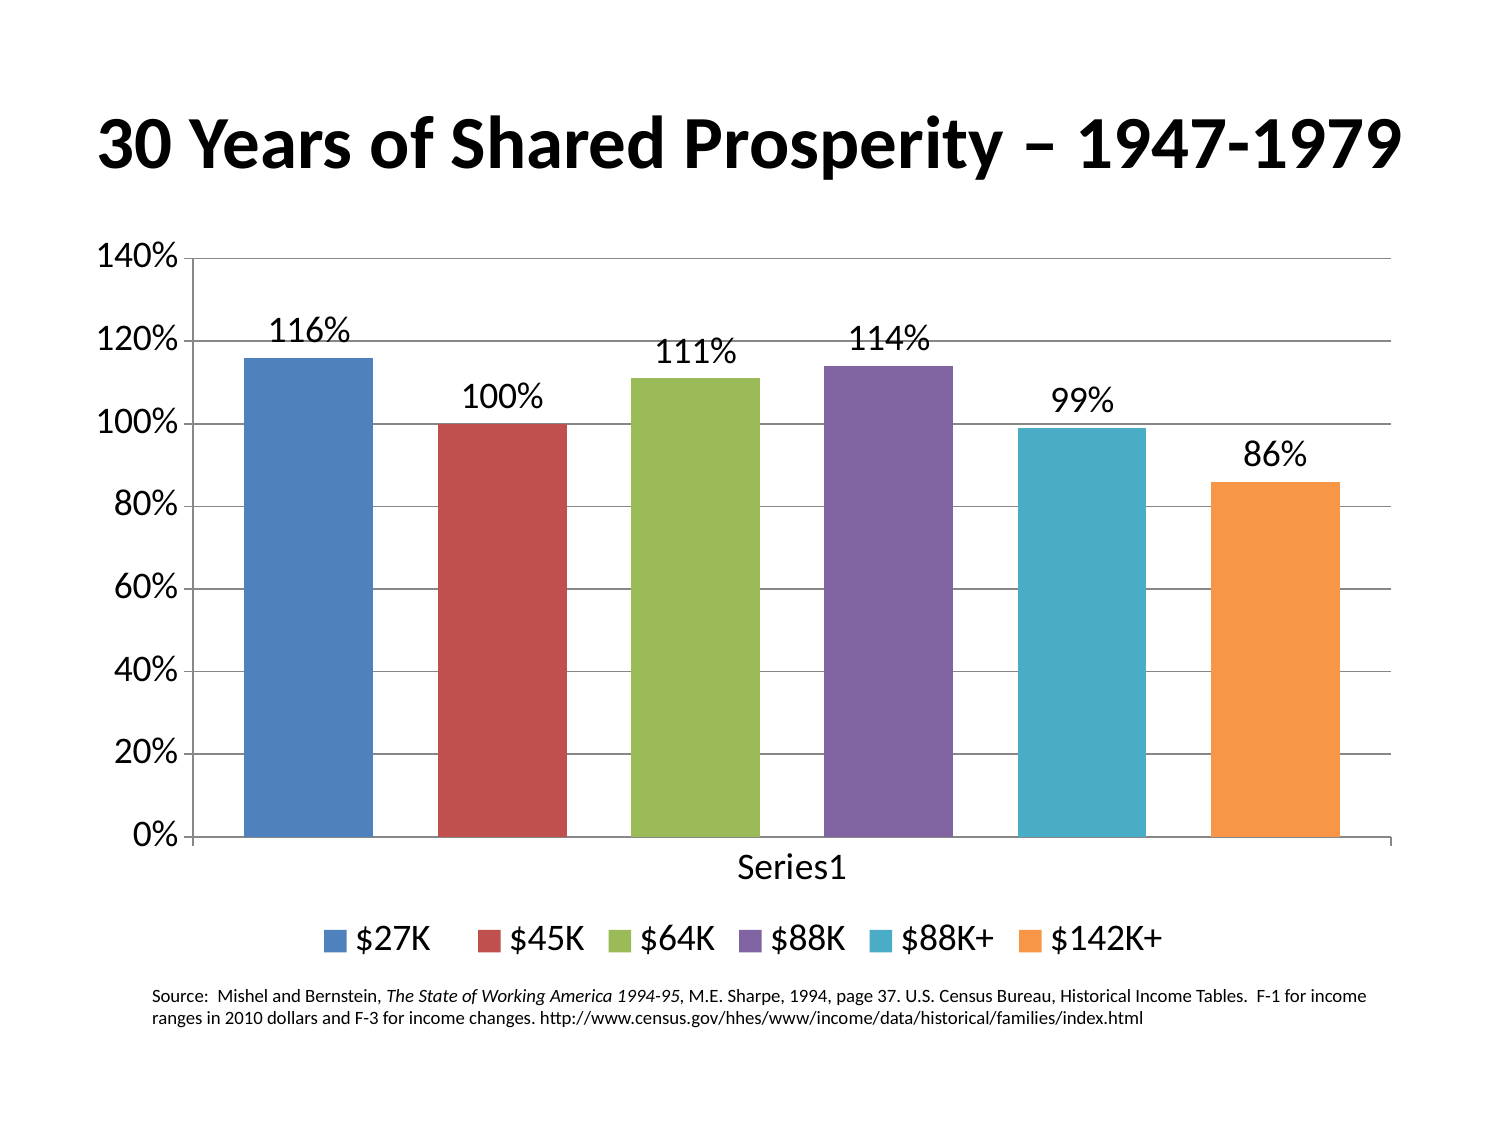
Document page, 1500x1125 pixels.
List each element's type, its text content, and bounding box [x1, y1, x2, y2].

text_box Source: Mishel and Bernstein, The State of Working America 1994-95, M.E. Sharpe, 1994, page 37. U.S. Census Bureau, Historical Income Tables. F-1 for income ranges in 2010 dollars and F-3 for income changes. http://www.census.gov/hhes/www/income/data/historical/families/index.html [137, 977, 1413, 1036]
chart [67, 224, 1419, 968]
title 30 Years of Shared Prosperity – 1947-1979 [75, 45, 1425, 233]
